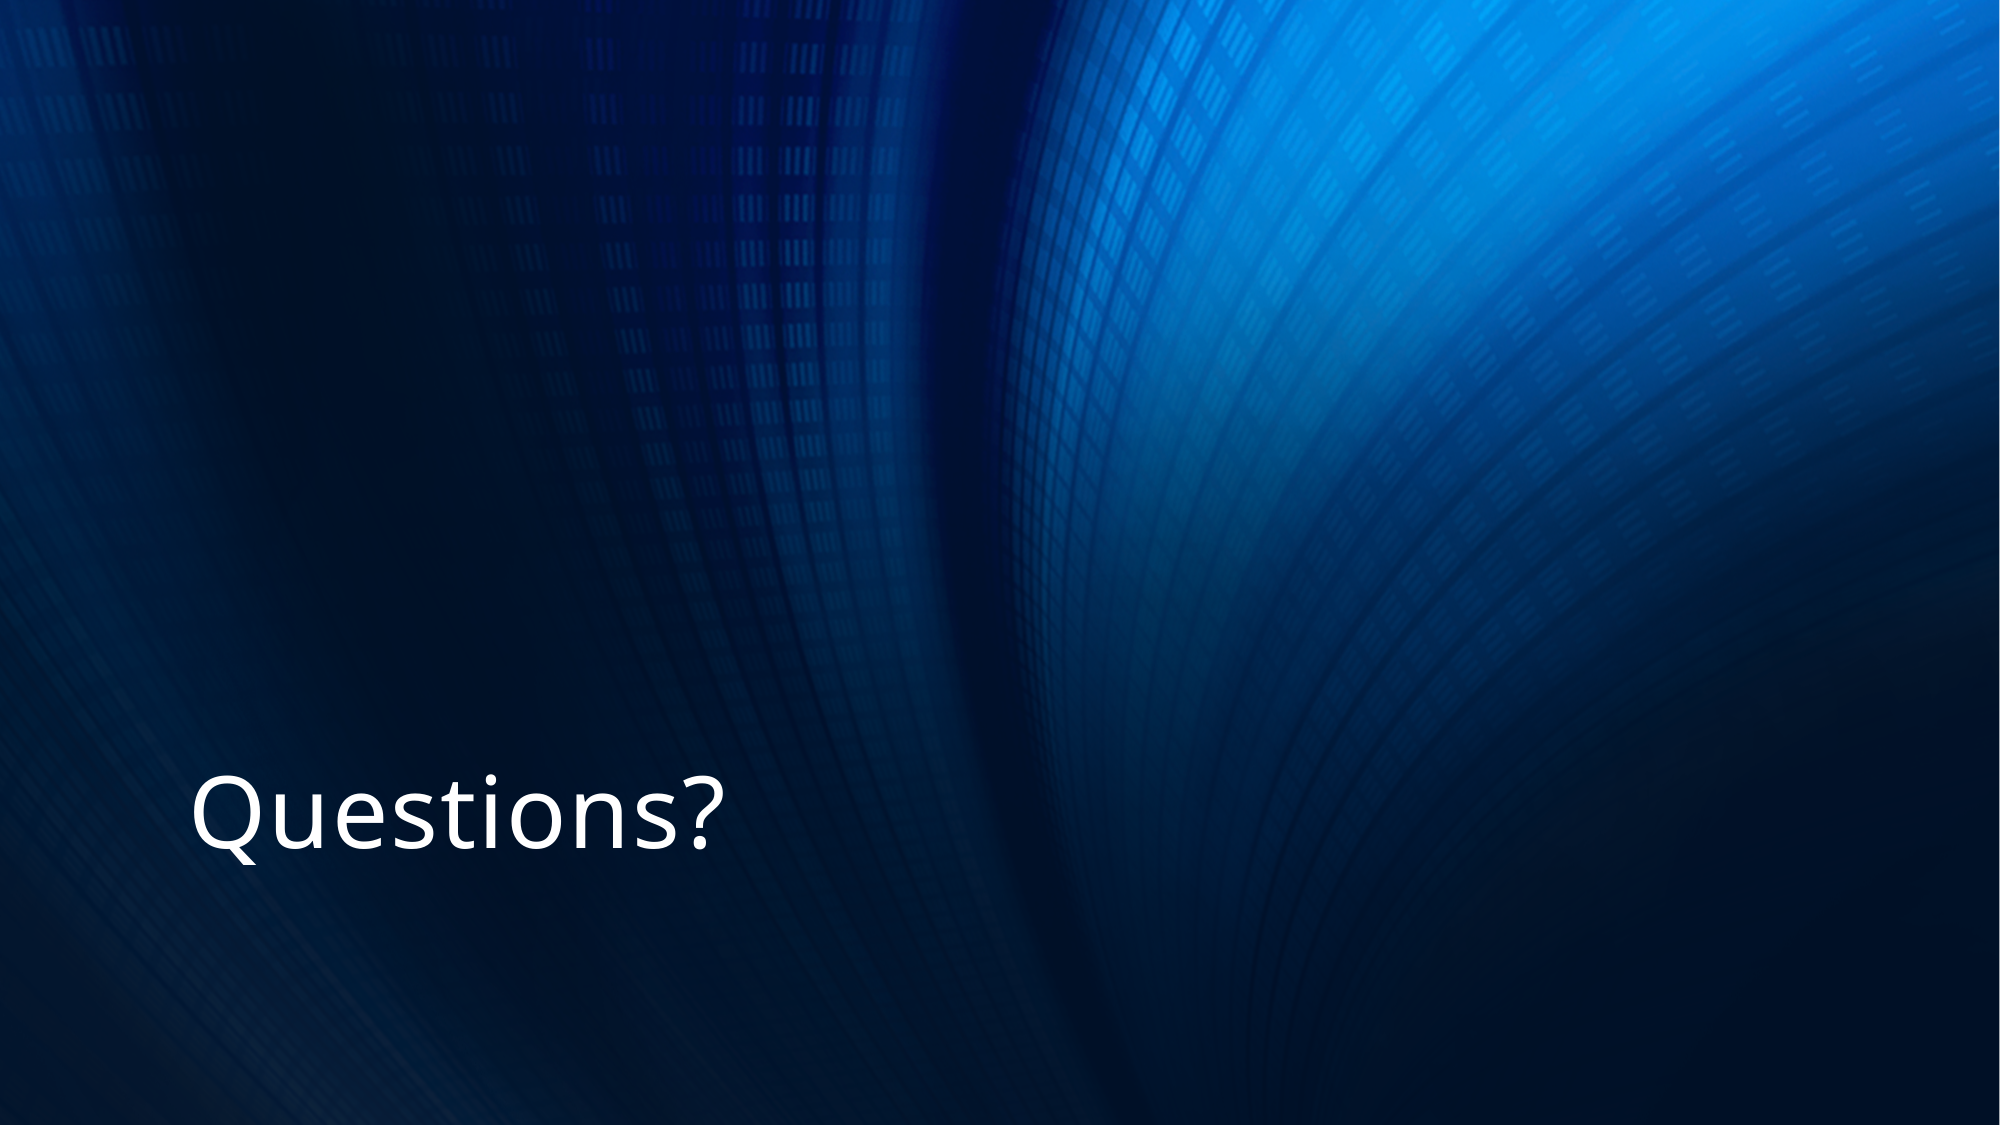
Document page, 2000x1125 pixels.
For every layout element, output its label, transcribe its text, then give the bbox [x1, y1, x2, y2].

picture [0, 0, 2000, 1125]
title Questions? [173, 412, 1600, 875]
